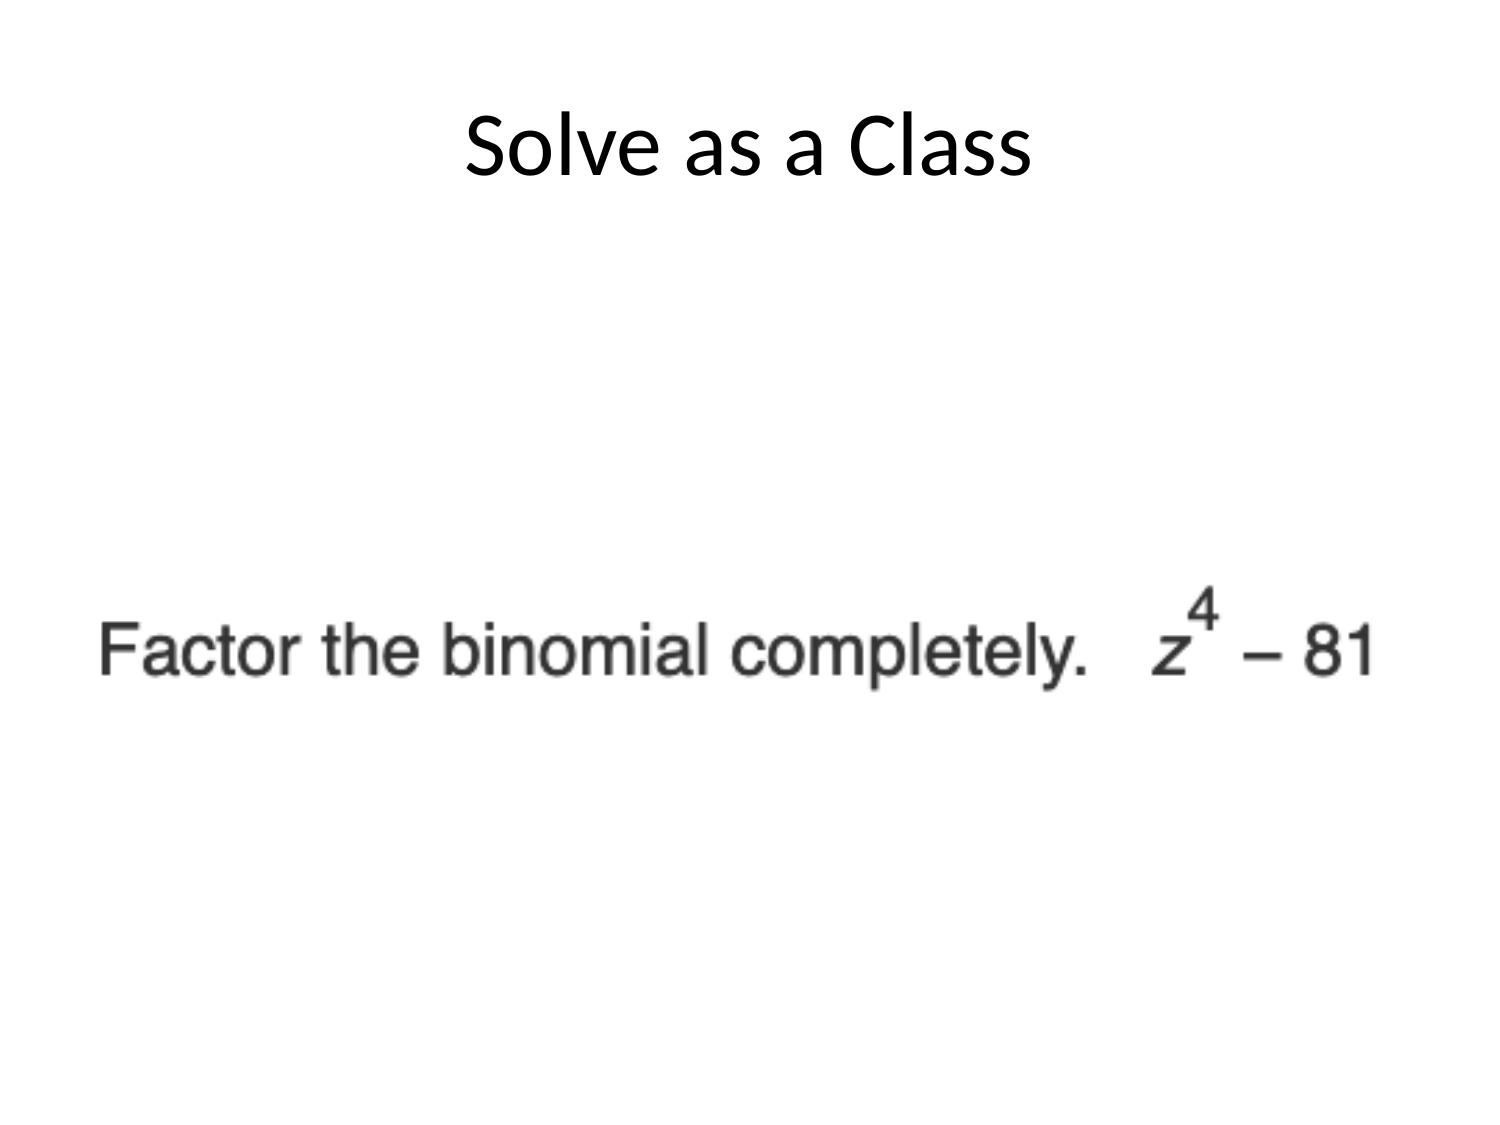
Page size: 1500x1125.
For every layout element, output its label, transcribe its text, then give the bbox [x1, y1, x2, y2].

title Solve as a Class [75, 45, 1425, 233]
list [74, 262, 1426, 1006]
